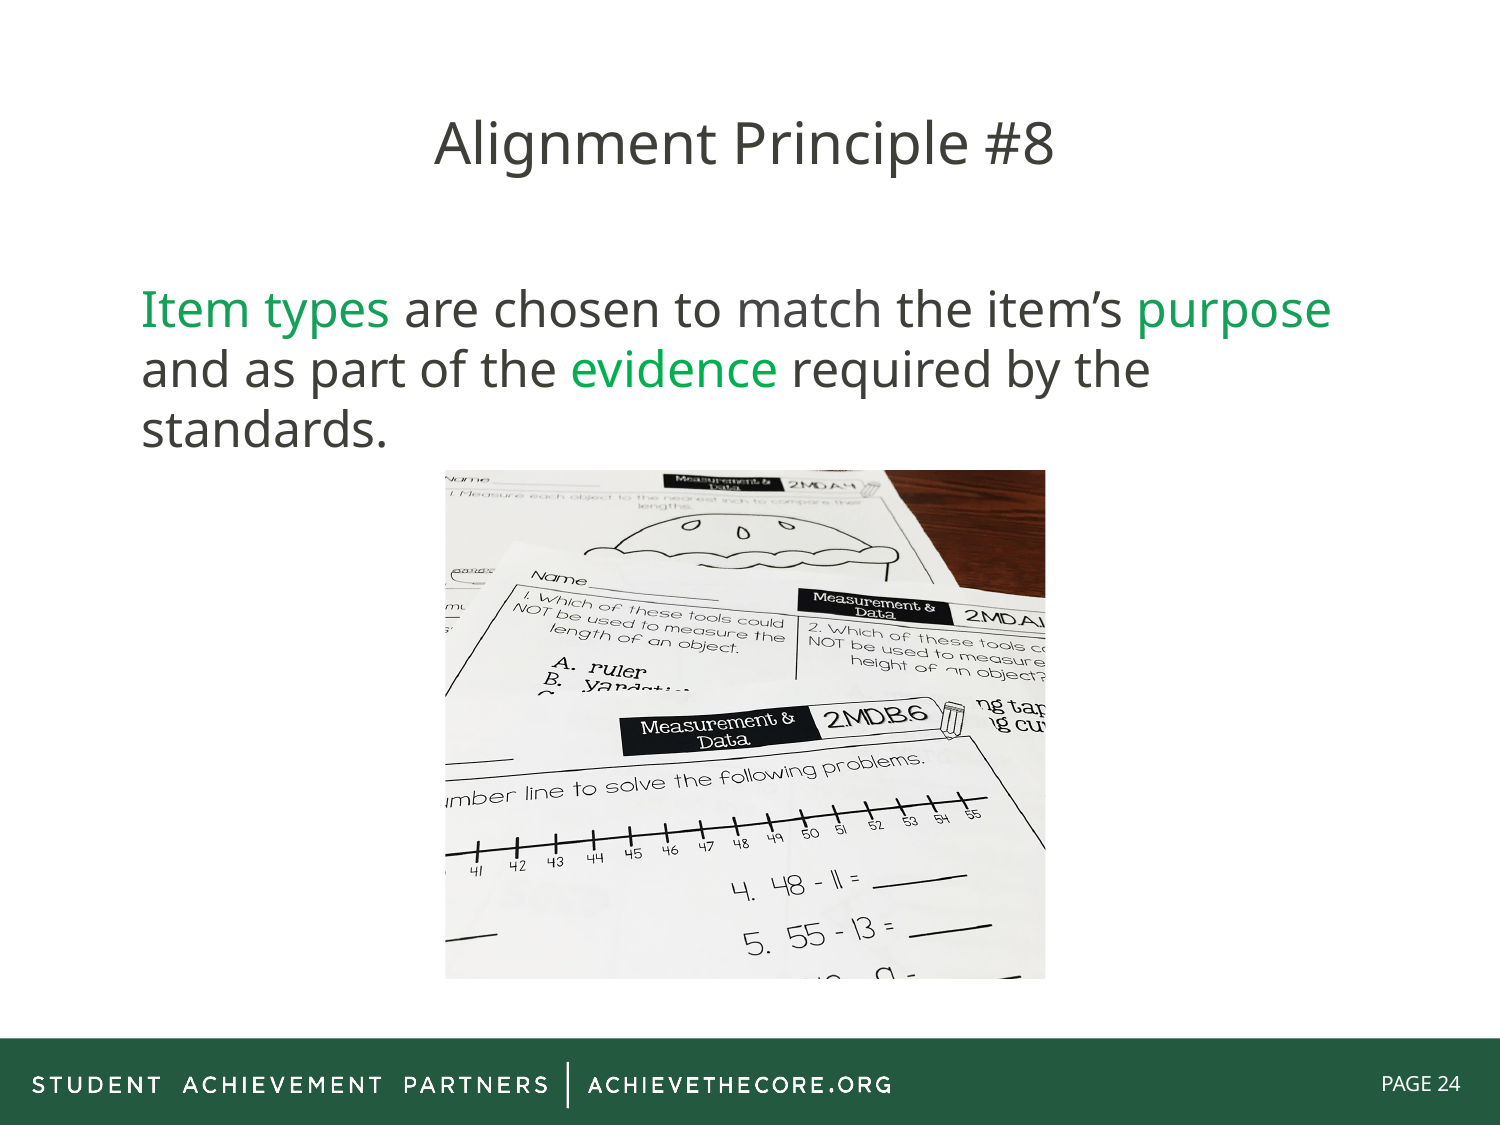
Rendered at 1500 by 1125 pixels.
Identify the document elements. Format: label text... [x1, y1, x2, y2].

picture [445, 470, 1046, 980]
title Alignment Principle #8 [70, 47, 1421, 235]
picture [12, 1055, 911, 1112]
list Item types are chosen to match the item’s purpose and as part of the evidence required by the standards. [70, 262, 1421, 1005]
